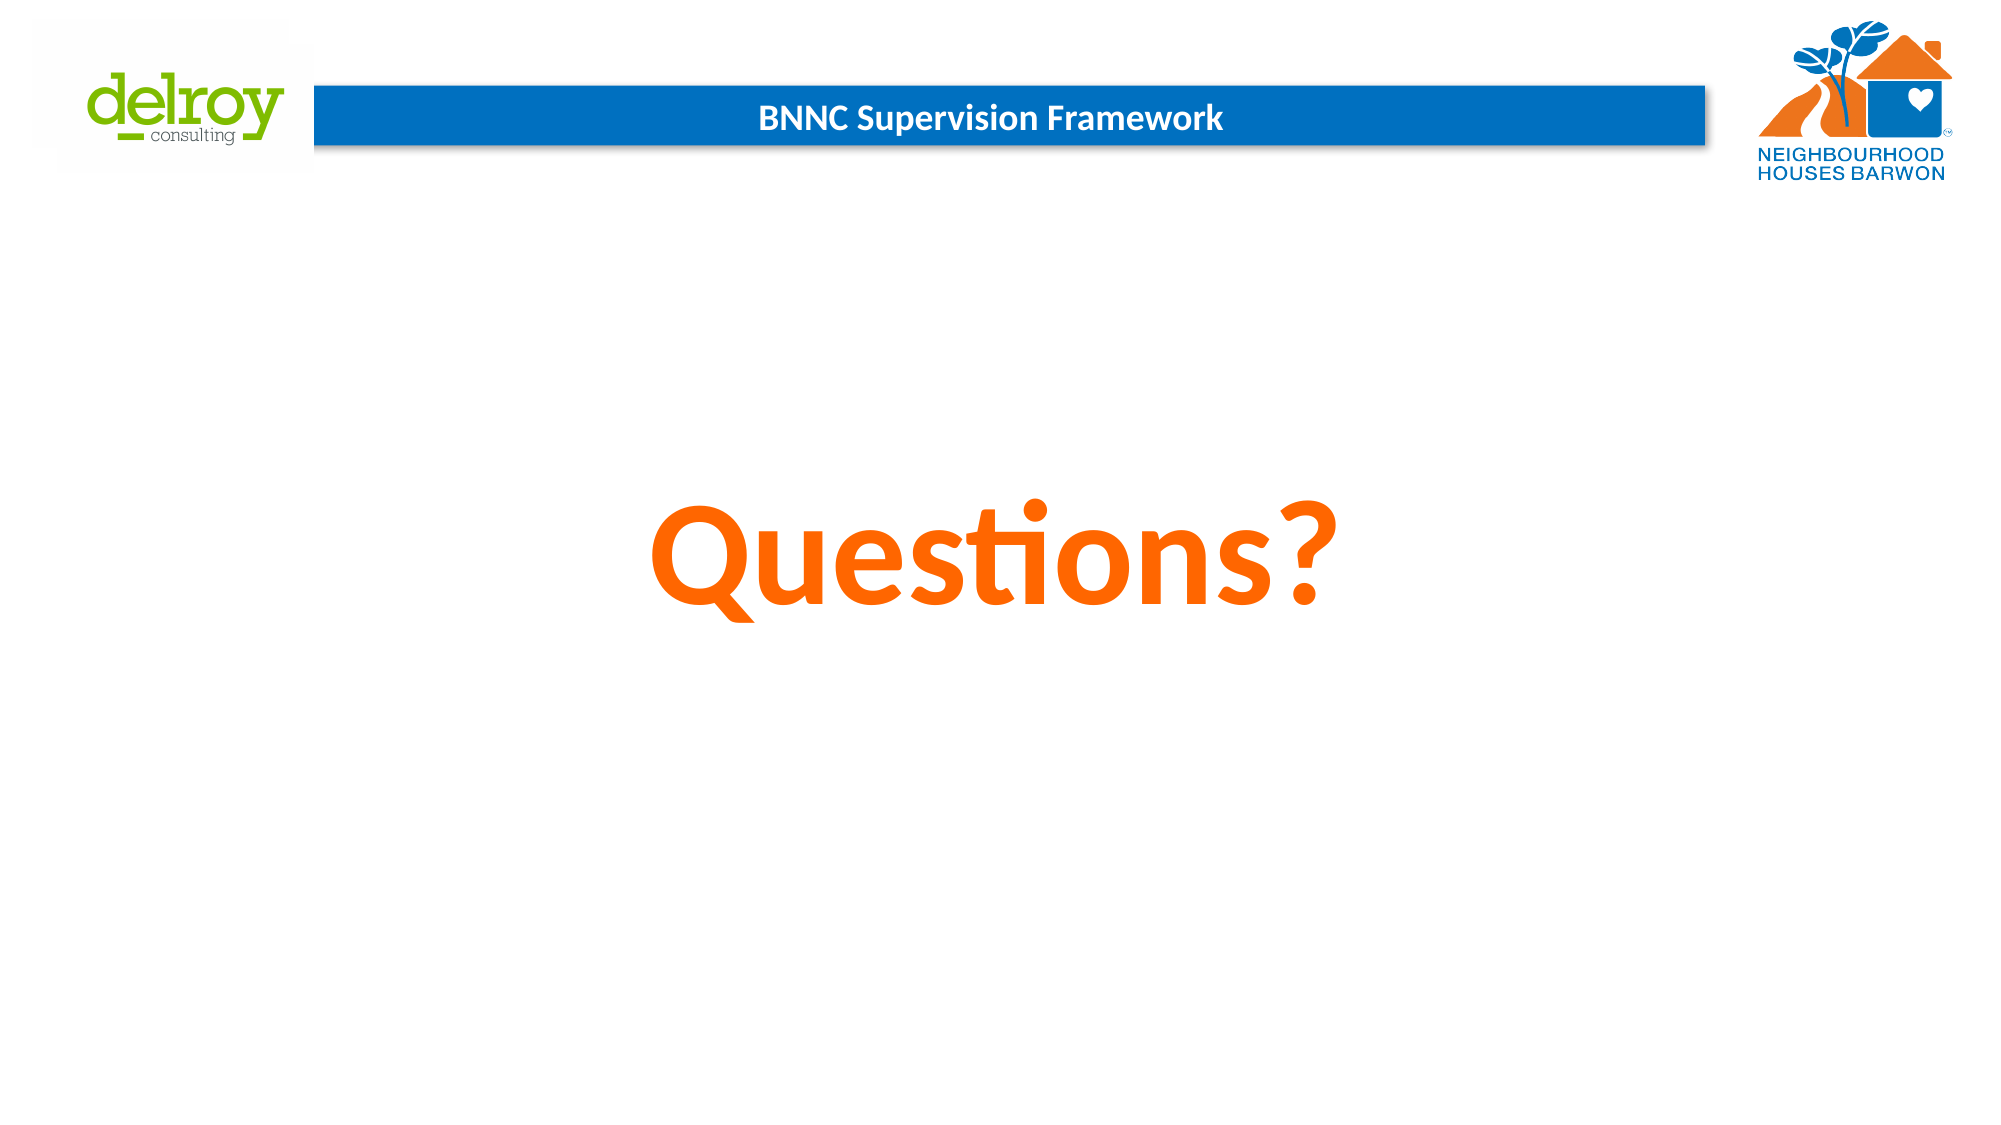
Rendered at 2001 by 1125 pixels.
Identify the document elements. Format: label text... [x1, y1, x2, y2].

picture [1757, 19, 1954, 184]
picture [32, 19, 314, 173]
text_box Questions? [633, 446, 1367, 642]
text_box BNNC Supervision Framework [314, 85, 1705, 146]
